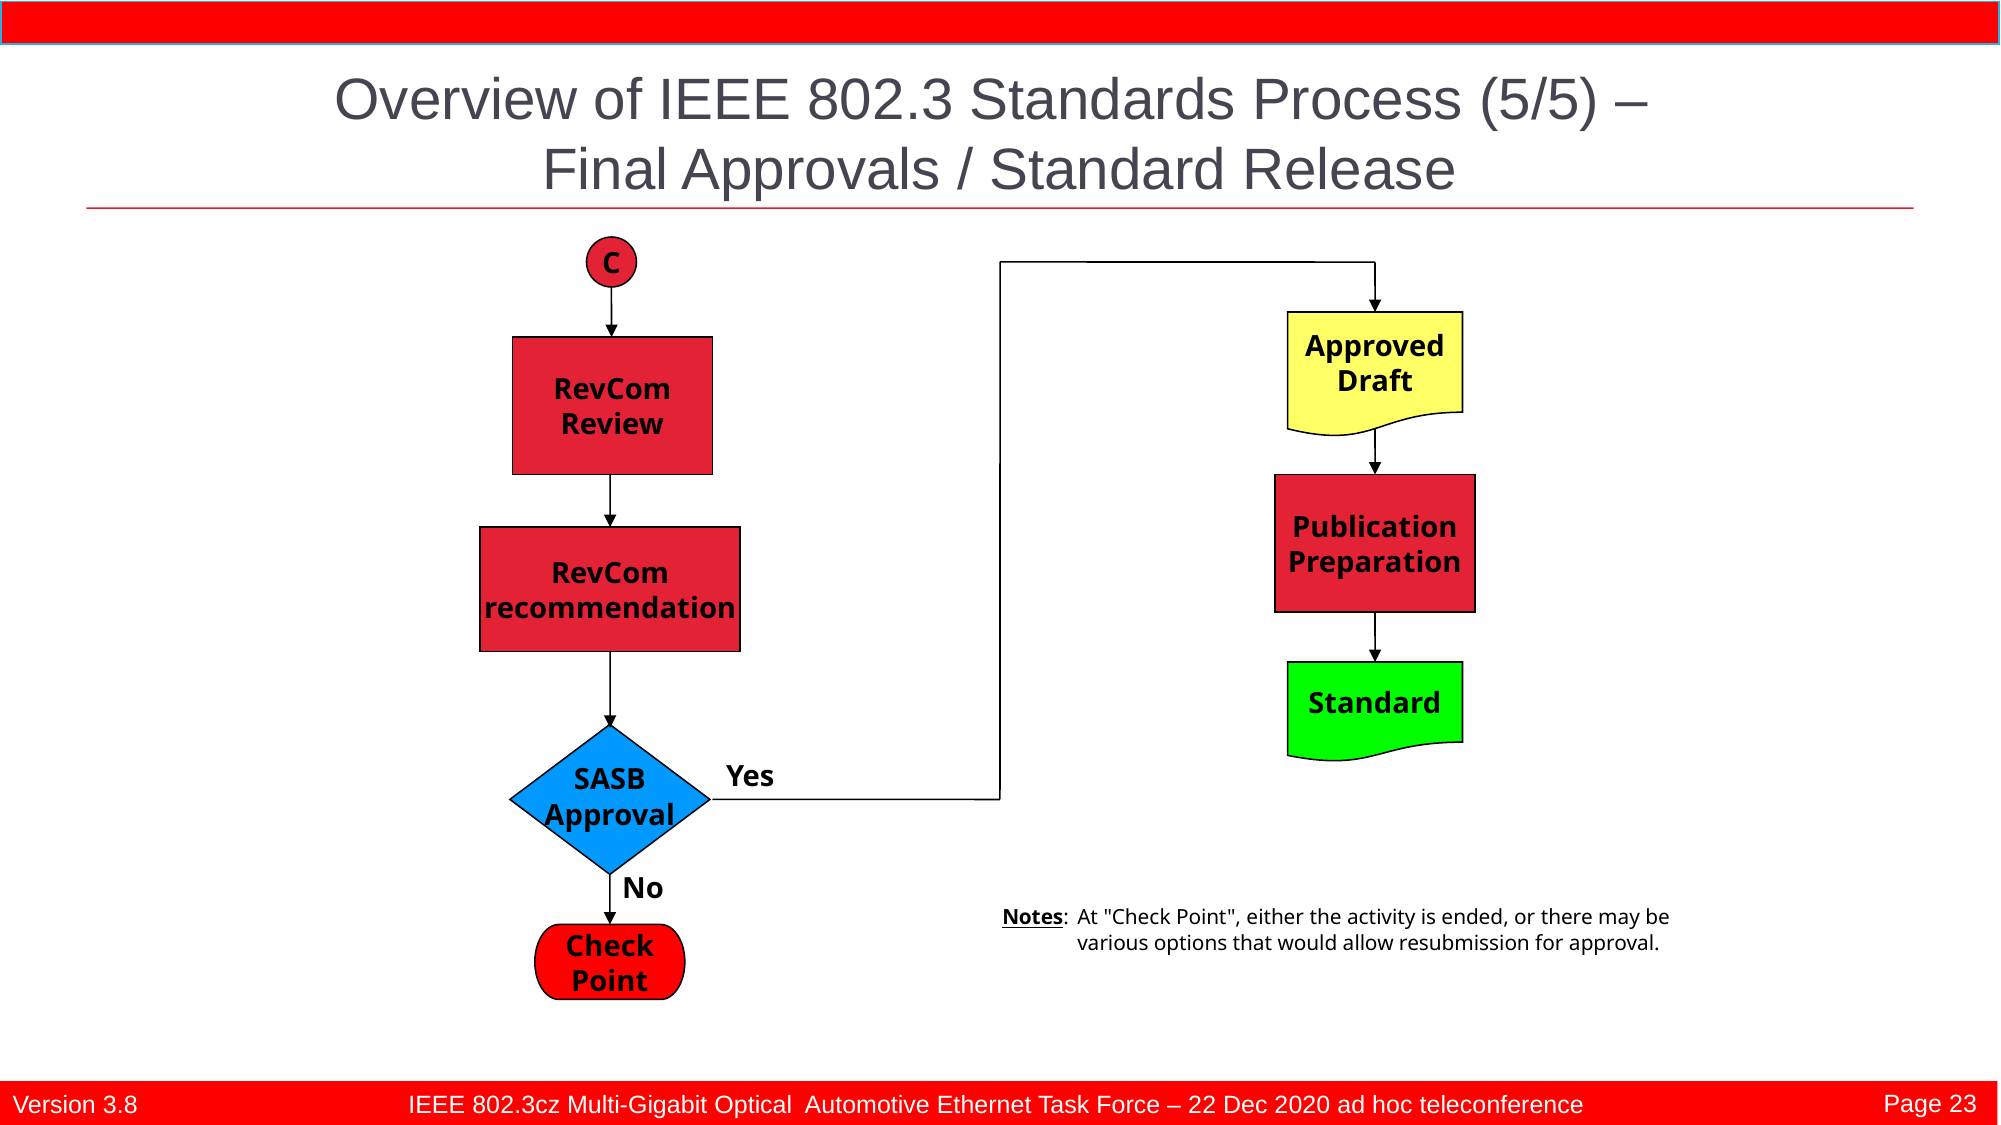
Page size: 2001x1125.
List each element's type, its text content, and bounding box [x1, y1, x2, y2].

text_box [603, 475, 617, 527]
text_box RevCom Review [512, 336, 713, 475]
text_box [605, 286, 618, 337]
text_box [1368, 611, 1382, 662]
text_box Standard [1287, 662, 1463, 761]
text_box RevCom recommendation [480, 527, 741, 652]
text_box Notes: At "Check Point", either the activity is ended, or there may be various options that would allow resubmission for approval. [987, 896, 1700, 962]
text_box [1368, 261, 1382, 312]
text_box Check Point [534, 924, 685, 1000]
text_box SASB Approval [509, 725, 710, 873]
title Overview of IEEE 802.3 Standards Process (5/5) – Final Approvals / Standard Release [99, 66, 1901, 197]
text_box [603, 912, 617, 924]
text_box C [586, 236, 637, 287]
text_box [603, 652, 617, 728]
text_box Approved Draft [1287, 311, 1463, 436]
text_box Yes [711, 749, 790, 800]
text_box Publication Preparation [1275, 474, 1476, 612]
text_box [1368, 429, 1382, 474]
text_box No [607, 861, 679, 912]
